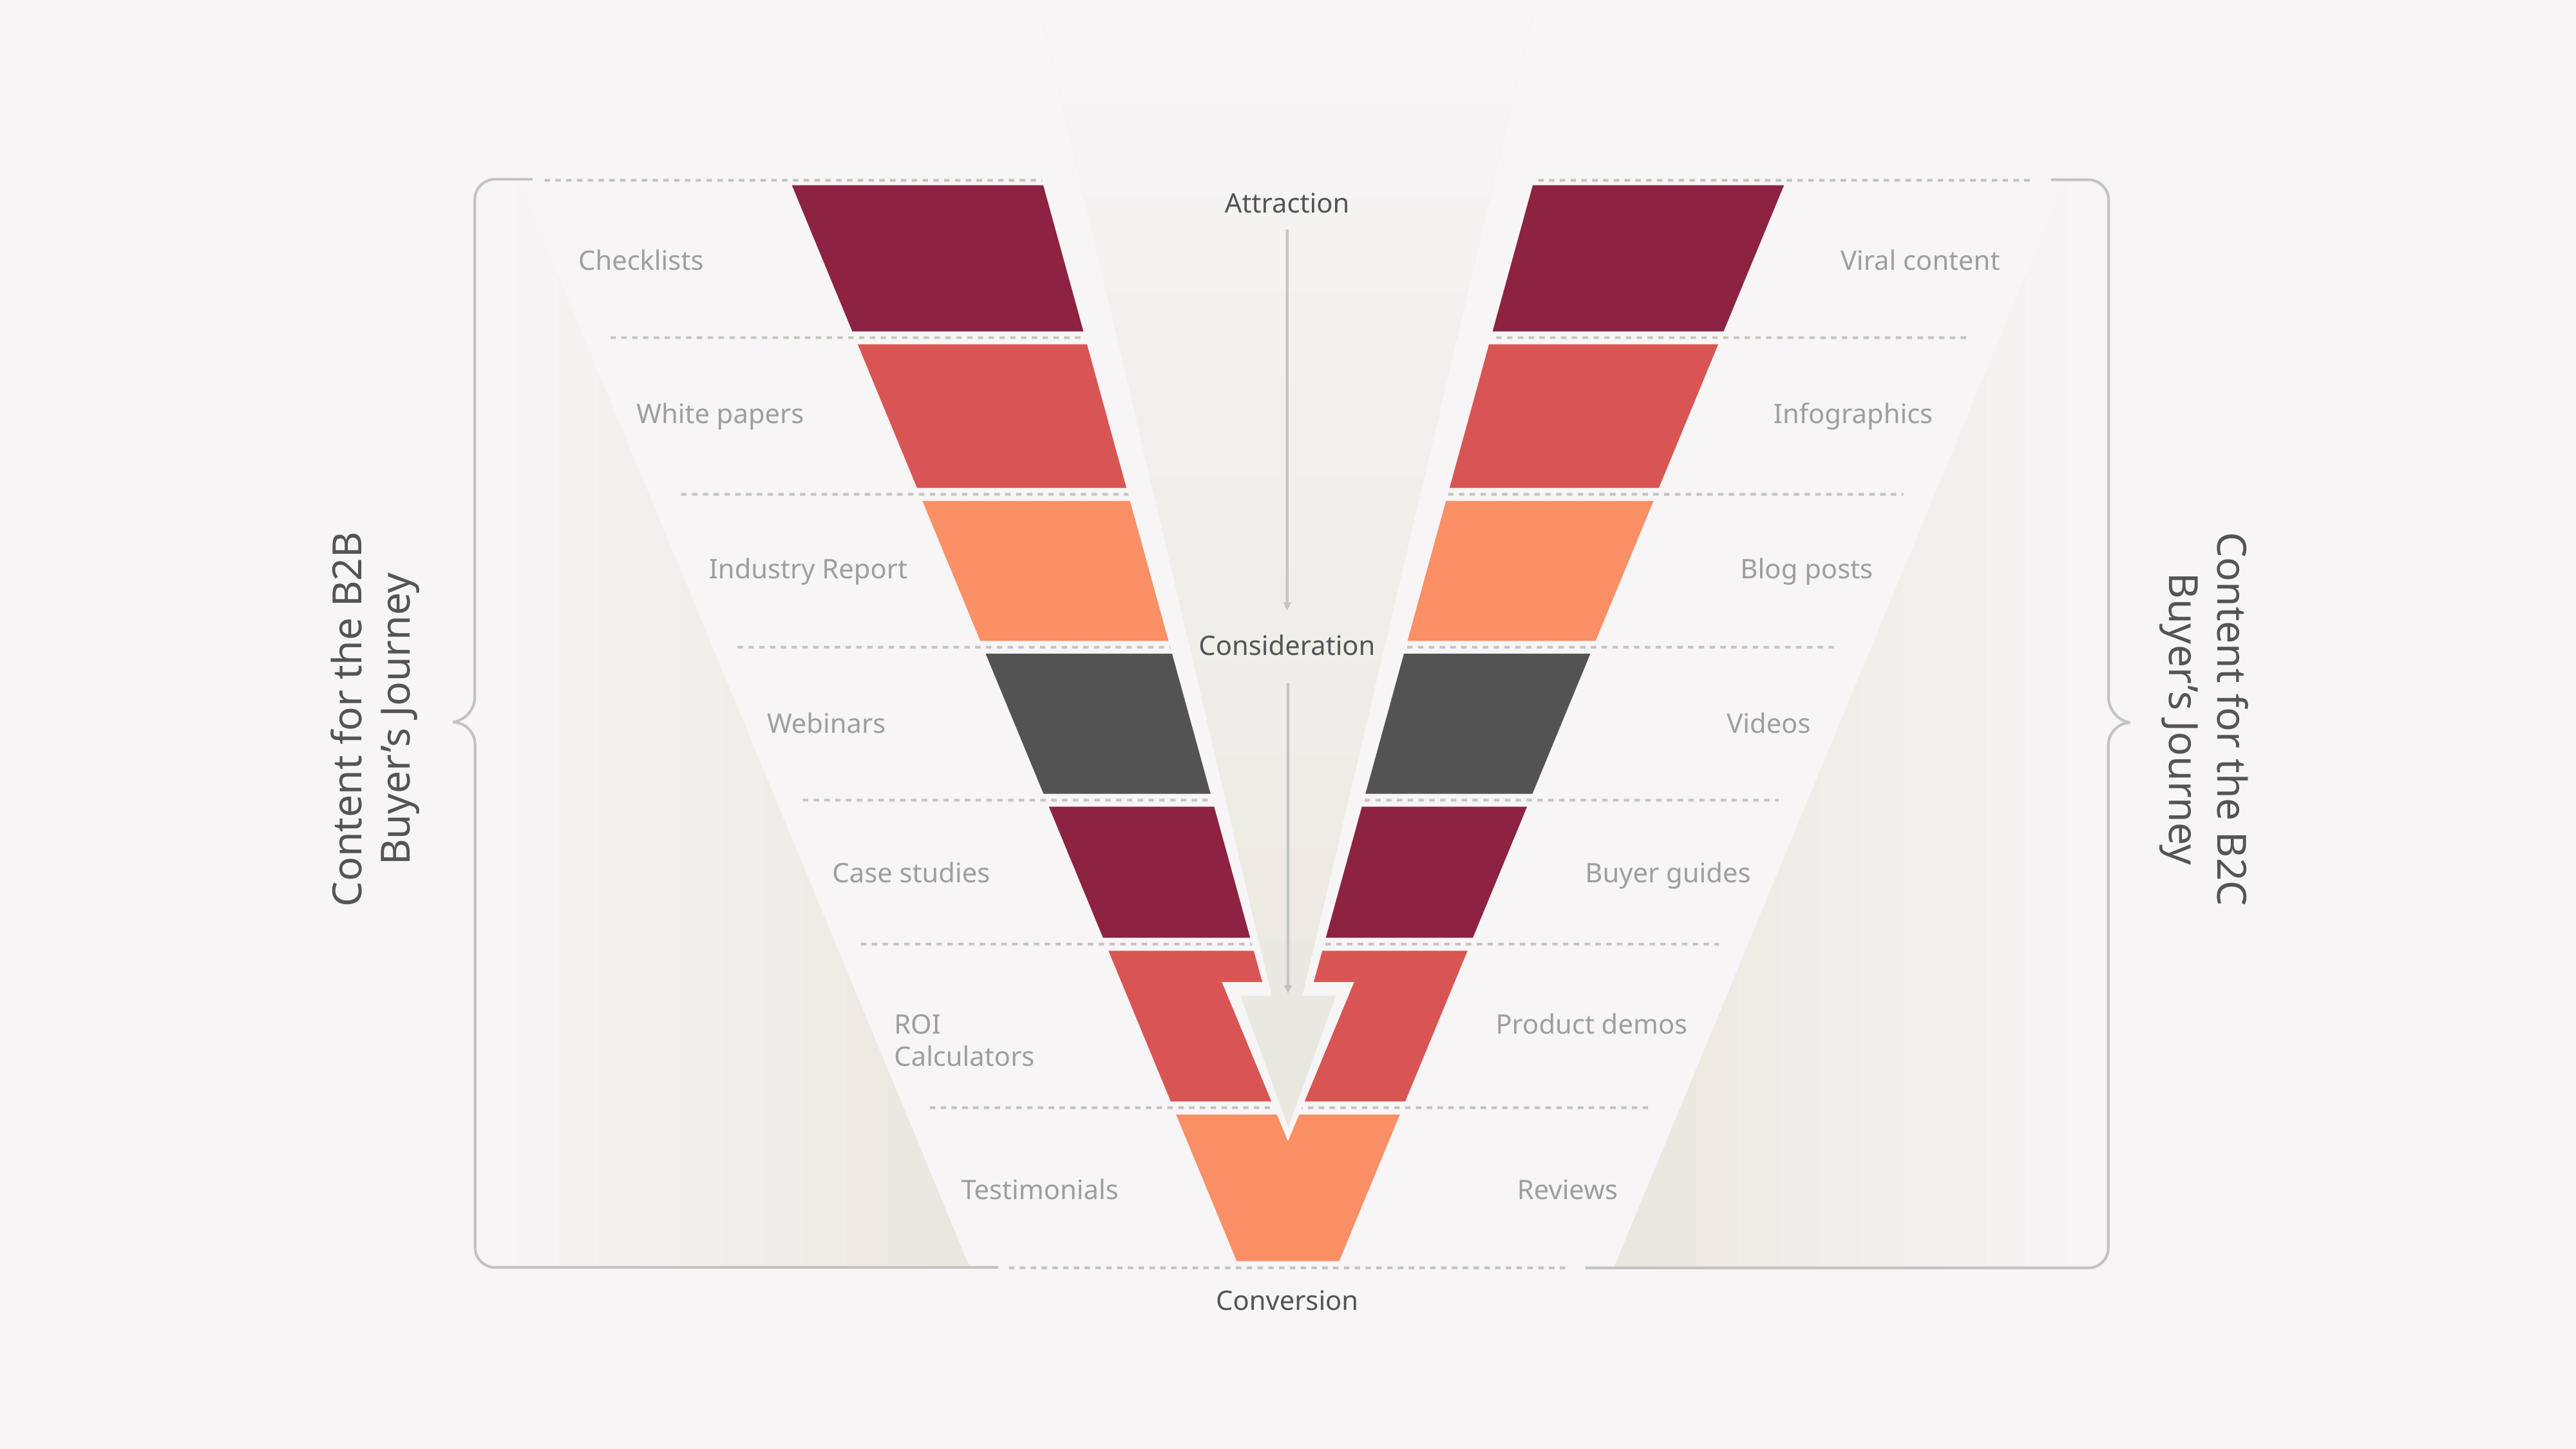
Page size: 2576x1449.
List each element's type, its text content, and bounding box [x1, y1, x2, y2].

text_box Case studies [827, 850, 1016, 894]
text_box [857, 344, 1126, 488]
text_box Blog posts [1689, 546, 1879, 590]
text_box Attraction [1151, 180, 1424, 223]
text_box [453, 179, 998, 1268]
text_box Content for the B2C Buyer’s Journey [2155, 473, 2264, 966]
text_box [1176, 1114, 1400, 1262]
text_box [1010, 64, 1184, 623]
text_box [1283, 683, 1293, 994]
text_box Conversion [1151, 1278, 1424, 1321]
text_box [1413, 500, 1654, 641]
text_box [1366, 654, 1591, 794]
text_box [985, 654, 1210, 794]
text_box [922, 500, 1163, 641]
text_box [1493, 185, 1785, 332]
text_box [1326, 806, 1528, 938]
text_box White papers [631, 391, 820, 434]
text_box Webinars [761, 701, 951, 744]
text_box [791, 185, 1083, 332]
text_box [1390, 64, 1566, 623]
text_box Buyer guides [1567, 850, 1756, 894]
text_box [1450, 344, 1719, 488]
text_box Product demos [1469, 1001, 1693, 1045]
text_box Viral content [1781, 238, 2005, 281]
text_box [1108, 951, 1271, 1102]
text_box Consideration [1151, 623, 1424, 667]
text_box [1585, 180, 2131, 1268]
text_box Testimonials [956, 1167, 1200, 1210]
text_box [1041, 11, 1533, 623]
text_box [1306, 667, 1401, 981]
text_box [1195, 667, 1380, 1128]
text_box Infographics [1714, 391, 1938, 434]
text_box ROI Calculators [889, 1001, 1077, 1077]
text_box [1305, 951, 1468, 1102]
text_box Checklists [573, 238, 762, 281]
text_box [1048, 806, 1250, 938]
text_box Videos [1627, 701, 1817, 744]
text_box Reviews [1378, 1167, 1624, 1210]
text_box Content for the B2B Buyer’s Journey [316, 473, 424, 966]
text_box Industry Report [703, 546, 949, 590]
text_box [1175, 667, 1268, 981]
text_box [1222, 981, 1354, 1142]
text_box [1283, 229, 1291, 611]
